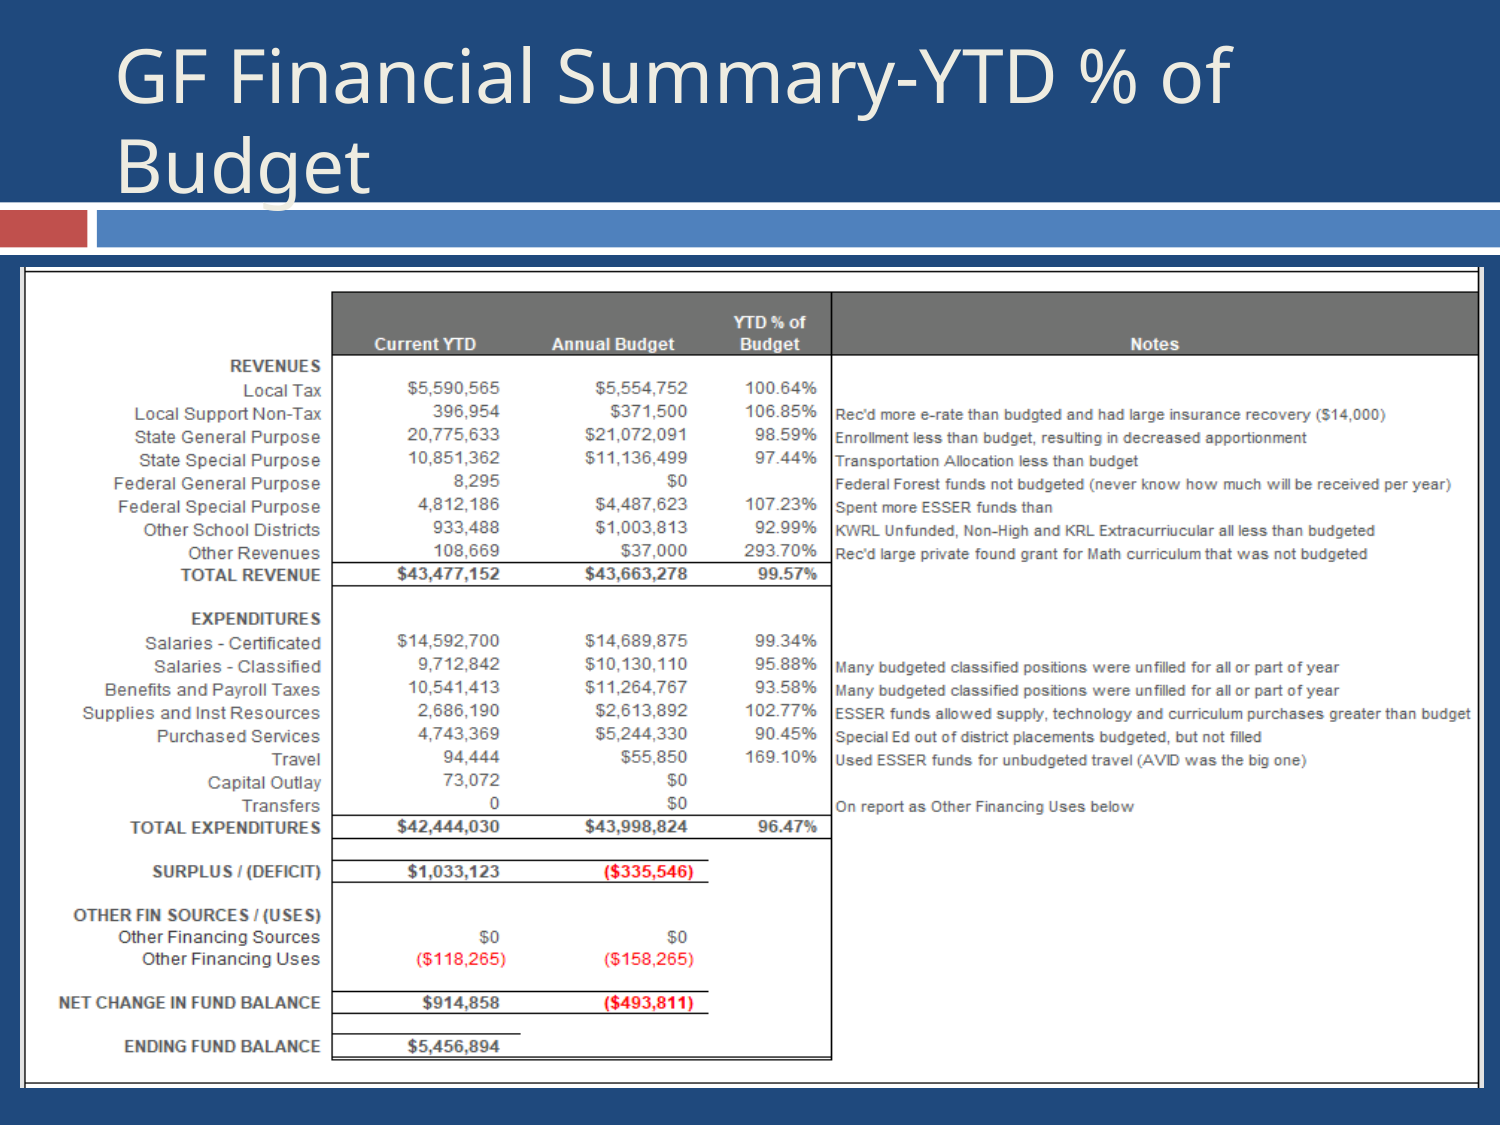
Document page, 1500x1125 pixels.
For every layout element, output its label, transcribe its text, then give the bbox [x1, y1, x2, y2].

title GF Financial Summary-YTD % of Budget [99, 37, 1438, 200]
picture [20, 266, 1484, 1088]
